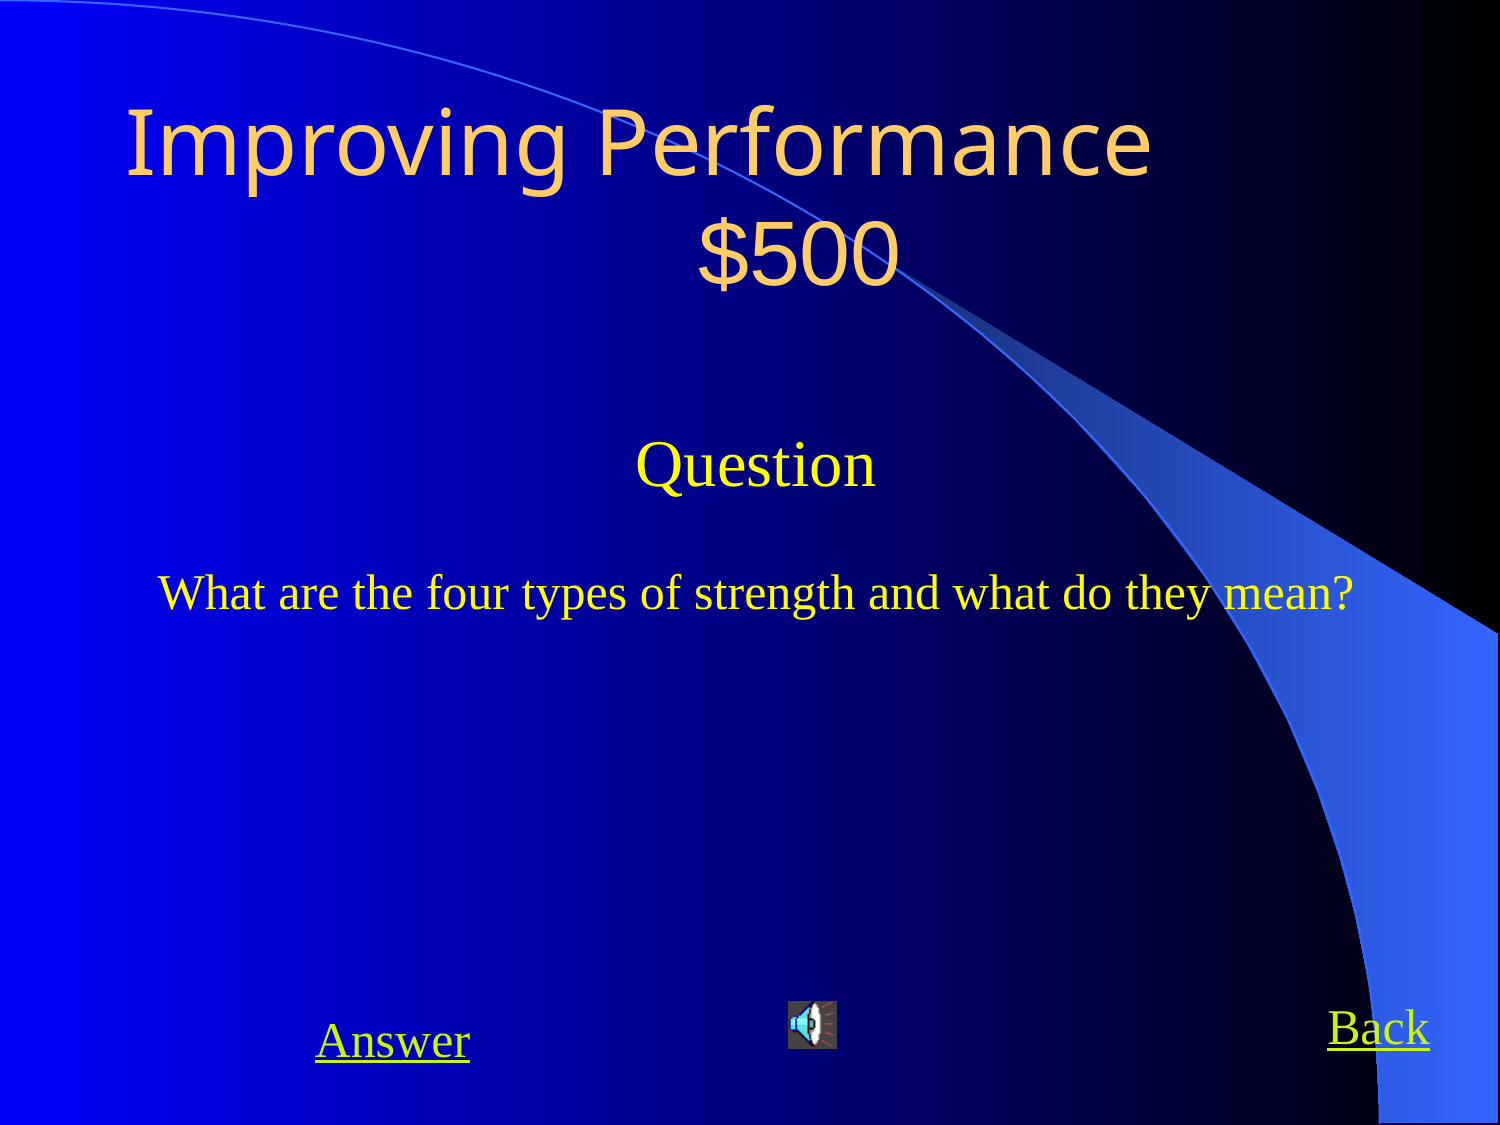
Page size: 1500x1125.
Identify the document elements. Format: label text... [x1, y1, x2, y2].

text_box Question What are the four types of strength and what do they mean? [99, 412, 1413, 688]
picture [787, 999, 838, 1051]
text_box Back [1312, 987, 1446, 1063]
title Improving Performance $500 [87, 99, 1363, 288]
text_box Answer [300, 999, 625, 1075]
